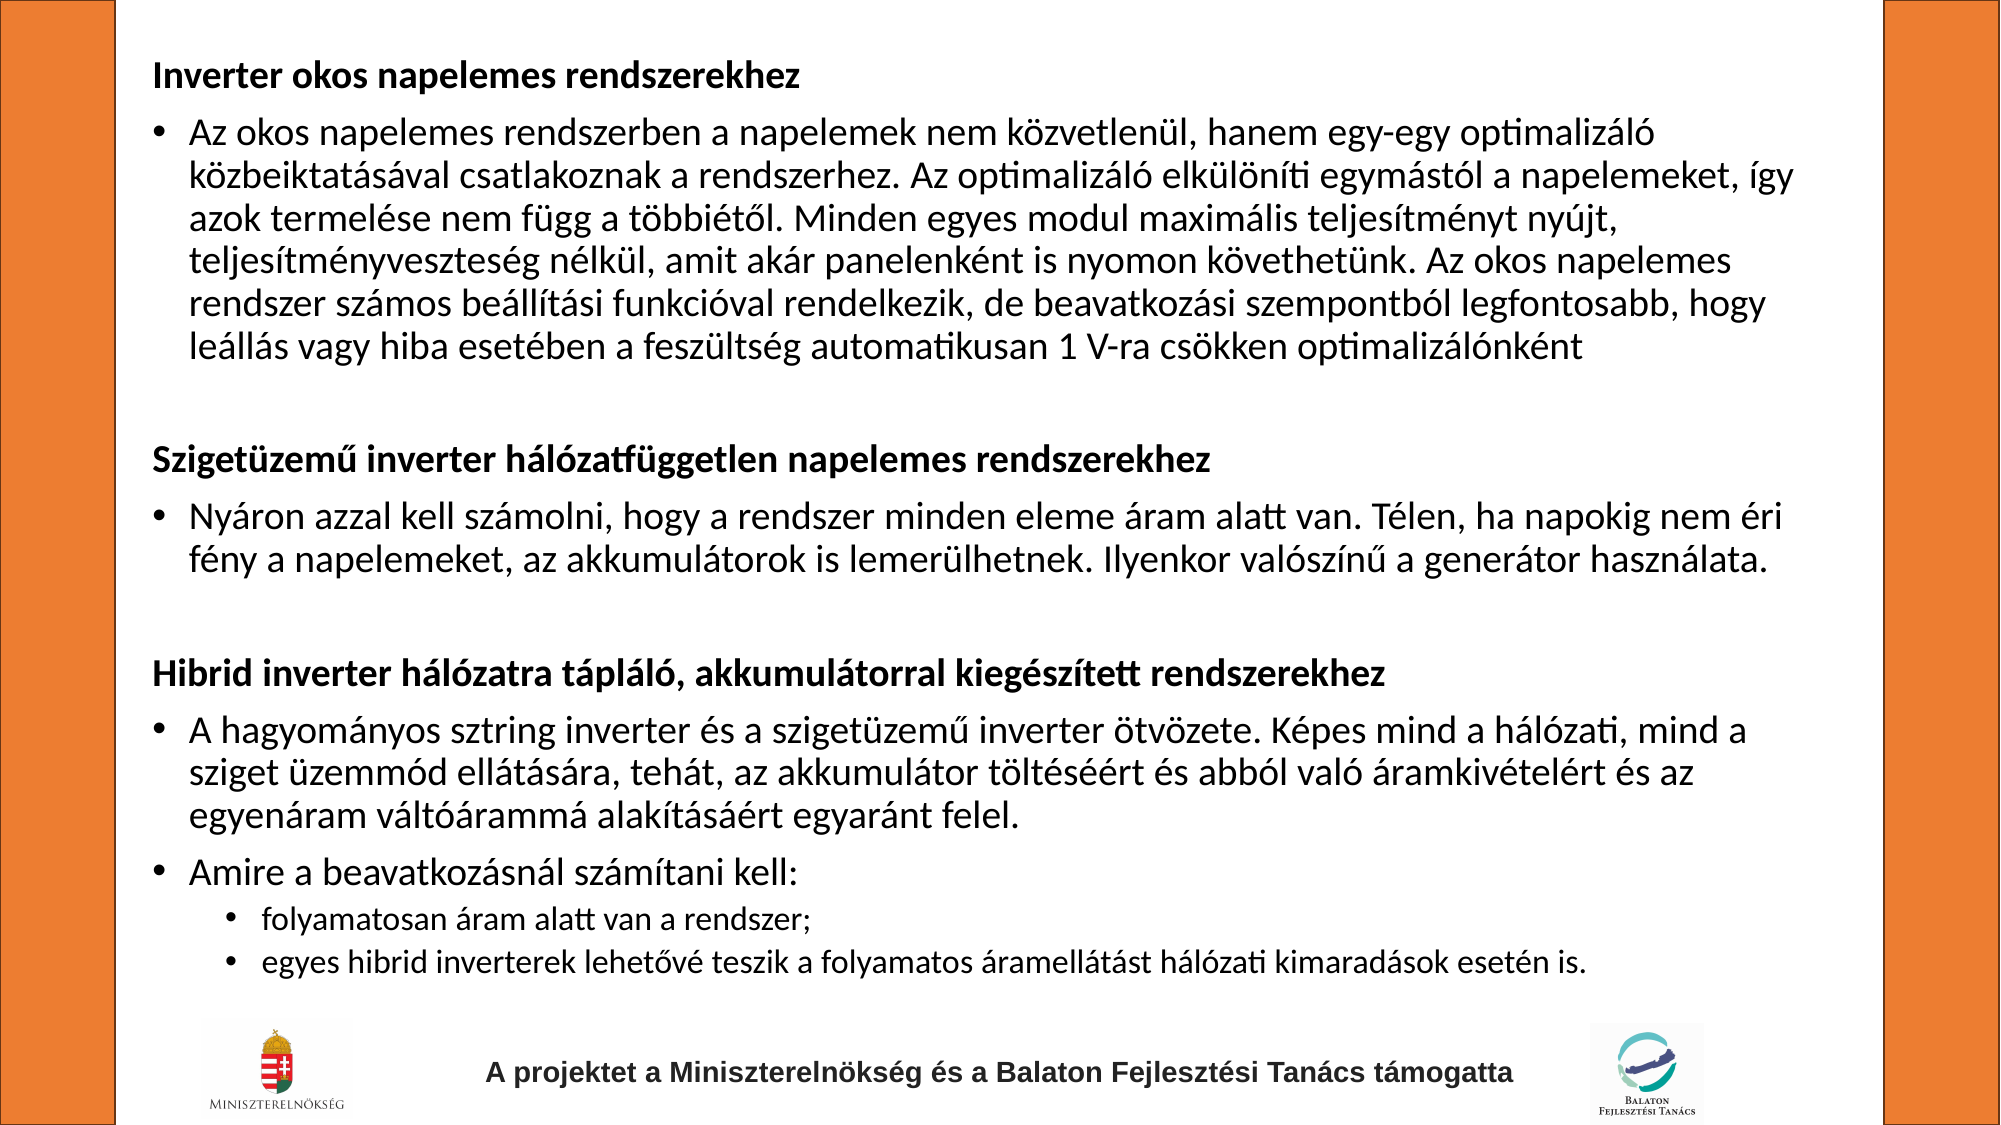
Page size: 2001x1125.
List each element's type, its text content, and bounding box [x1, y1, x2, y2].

picture [201, 1018, 353, 1119]
list Inverter okos napelemes rendszerekhez Az okos napelemes rendszerben a napelemek nem közvetlenül, hanem egy-egy optimalizáló közbeiktatásával csatlakoznak a rendszerhez. Az optimalizáló elkülöníti egymástól a napelemeket, így azok termelése nem függ a többiétől. Minden egyes modul maximális teljesítményt nyújt, teljesítményveszteség nélkül, amit akár panelenként is nyomon követhetünk. Az okos napelemes rendszer számos beállítási funkcióval rendelkezik, de beavatkozási szempontból legfontosabb, hogy leállás vagy hiba esetében a feszültség automatikusan 1 V-ra csökken optimalizálónként Szigetüzemű inverter hálózatfüggetlen napelemes rendszerekhez Nyáron azzal kell számolni, hogy a rendszer minden eleme áram alatt van. Télen, ha napokig nem éri fény a napelemeket, az akkumulátorok is lemerülhetnek. Ilyenkor valószínű a generátor használata. Hibrid inverter hálózatra tápláló, akkumulátorral kiegészített rendszerekhez A hagyományos sztring inverter és a szigetüzemű inverter ötvözete. Képes mind a hálózati, mind a sziget üzemmód ellátására, tehát, az akkumulátor töltéséért és abból való áramkivételért és az egyenáram váltóárammá alakításáért egyaránt felel. Amire a beavatkozásnál számítani kell: folyamatosan áram alatt van a rendszer; egyes hibrid inverterek lehetővé teszik a folyamatos áramellátást hálózati kimaradások esetén is. [137, 47, 1863, 1014]
picture [1590, 1023, 1704, 1125]
